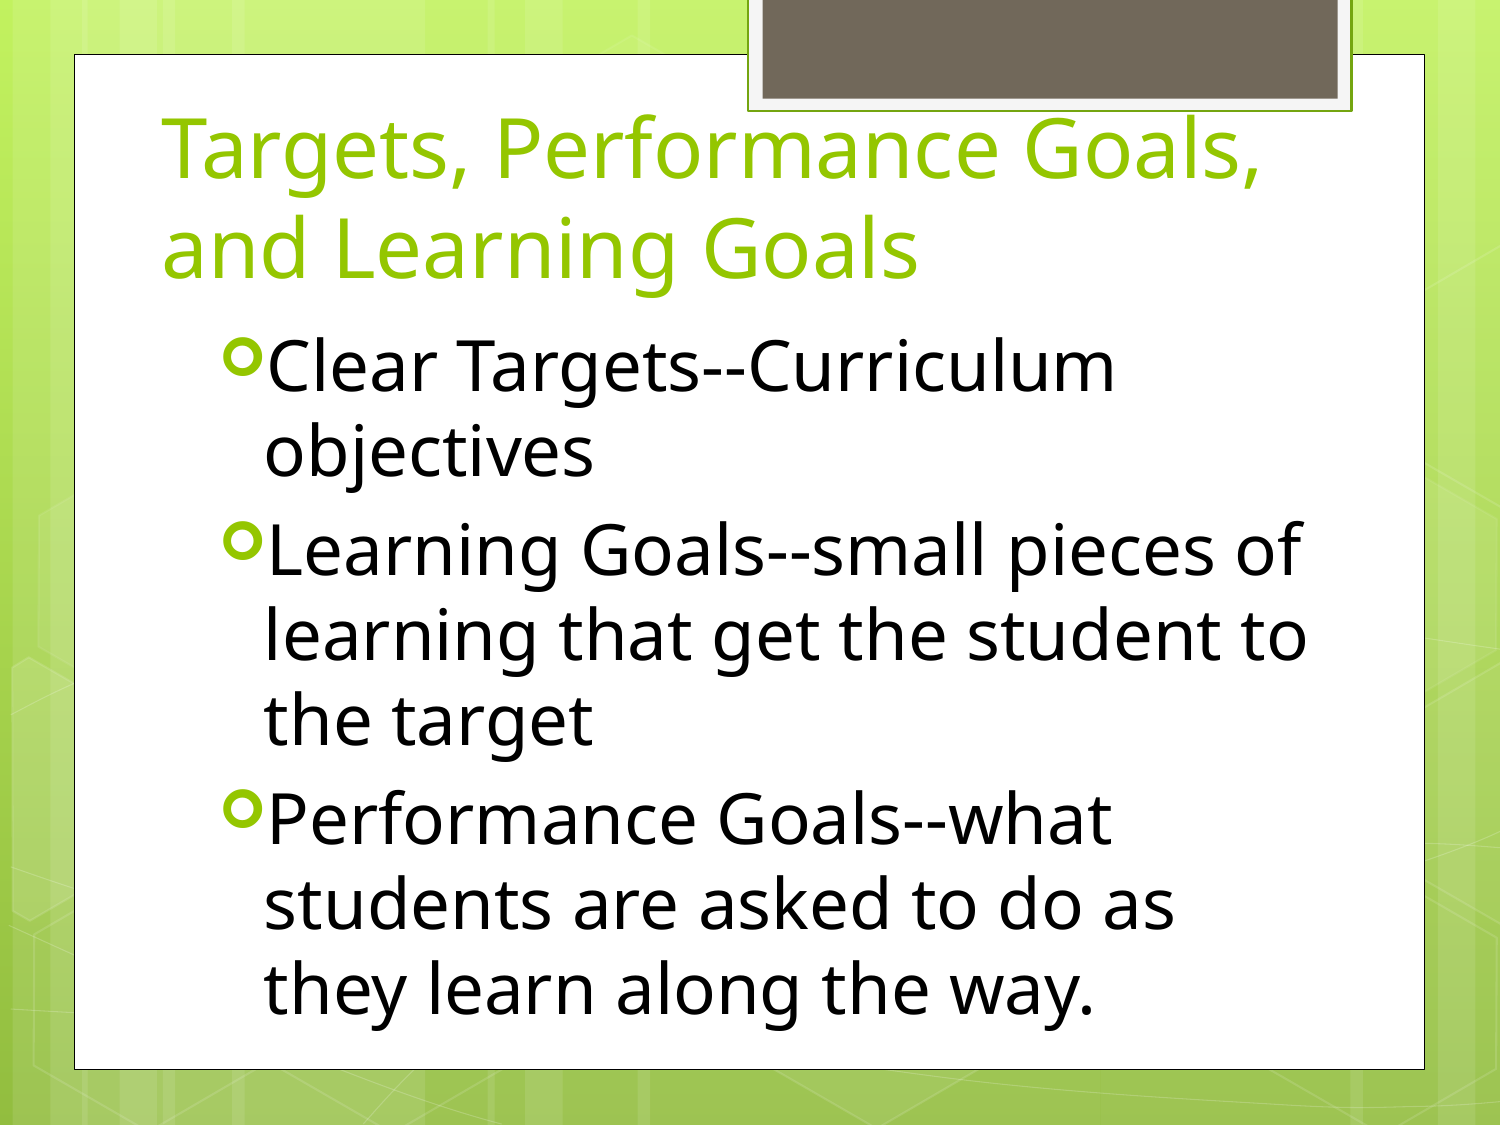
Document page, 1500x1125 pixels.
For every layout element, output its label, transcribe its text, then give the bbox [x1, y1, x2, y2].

list Clear Targets--Curriculum objectives Learning Goals--small pieces of learning that get the student to the target Performance Goals--what students are asked to do as they learn along the way. [146, 313, 1354, 967]
title Targets, Performance Goals, and Learning Goals [146, 29, 1354, 303]
